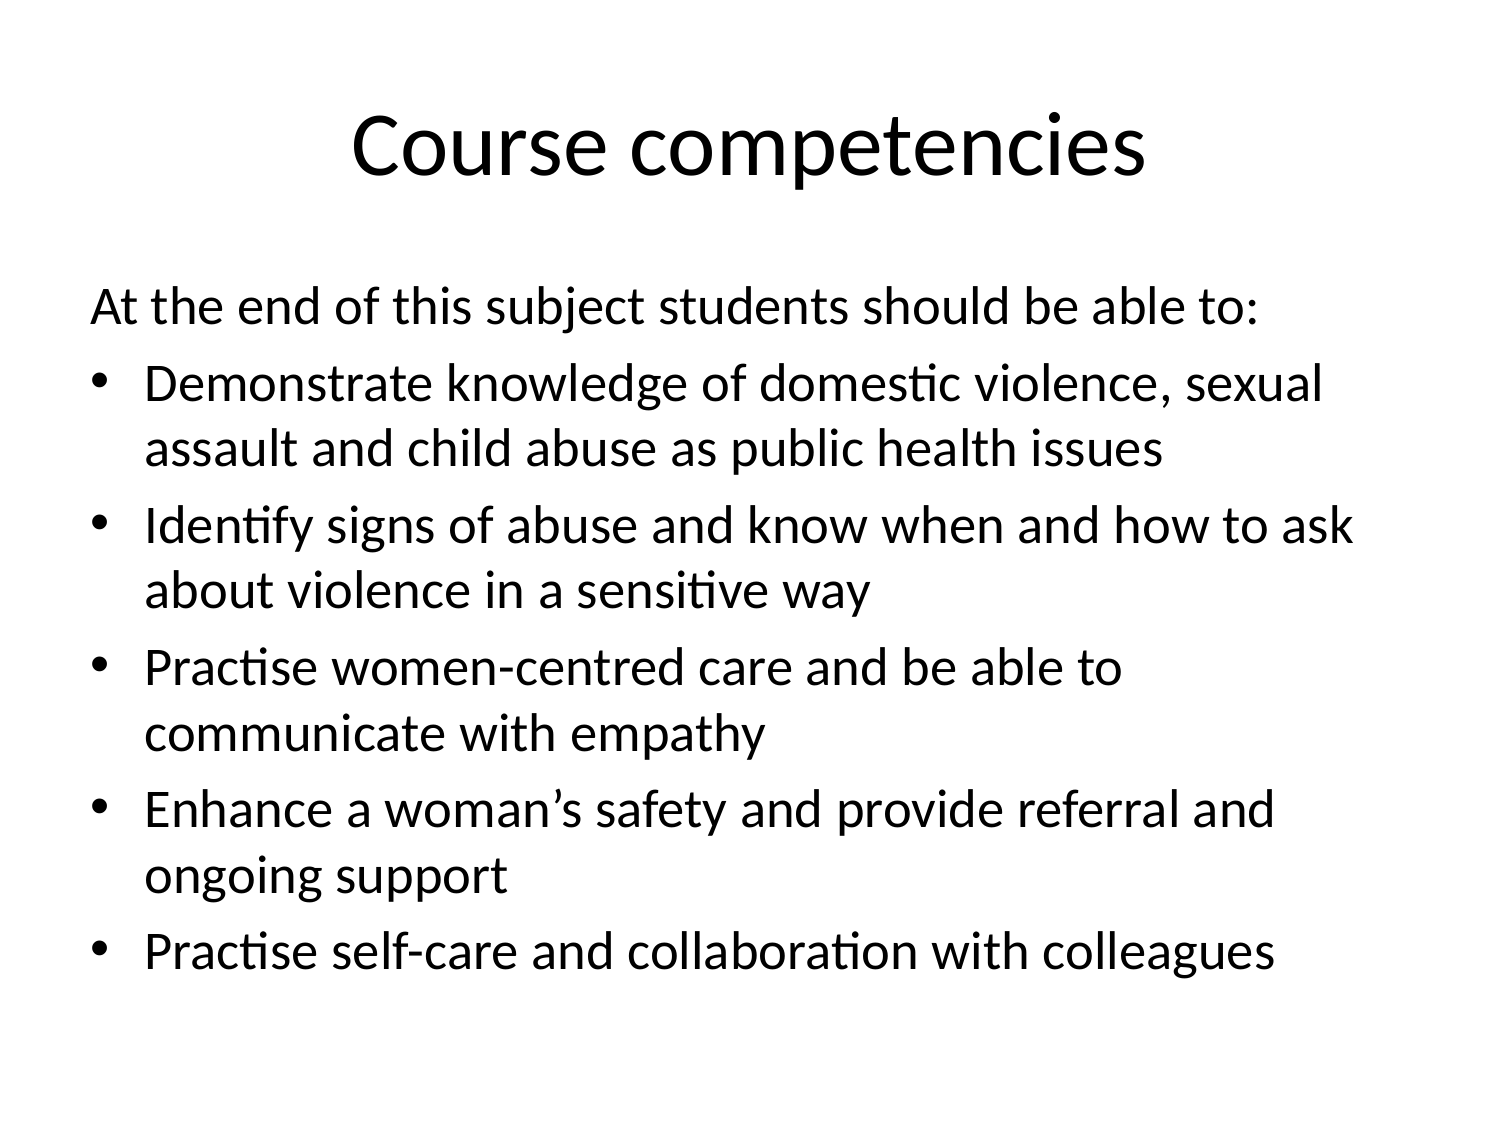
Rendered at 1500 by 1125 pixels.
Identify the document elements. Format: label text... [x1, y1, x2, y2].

list At the end of this subject students should be able to: Demonstrate knowledge of domestic violence, sexual assault and child abuse as public health issues Identify signs of abuse and know when and how to ask about violence in a sensitive way Practise women-centred care and be able to communicate with empathy Enhance a woman’s safety and provide referral and ongoing support Practise self-care and collaboration with colleagues [75, 262, 1425, 1005]
title Course competencies [75, 45, 1425, 233]
